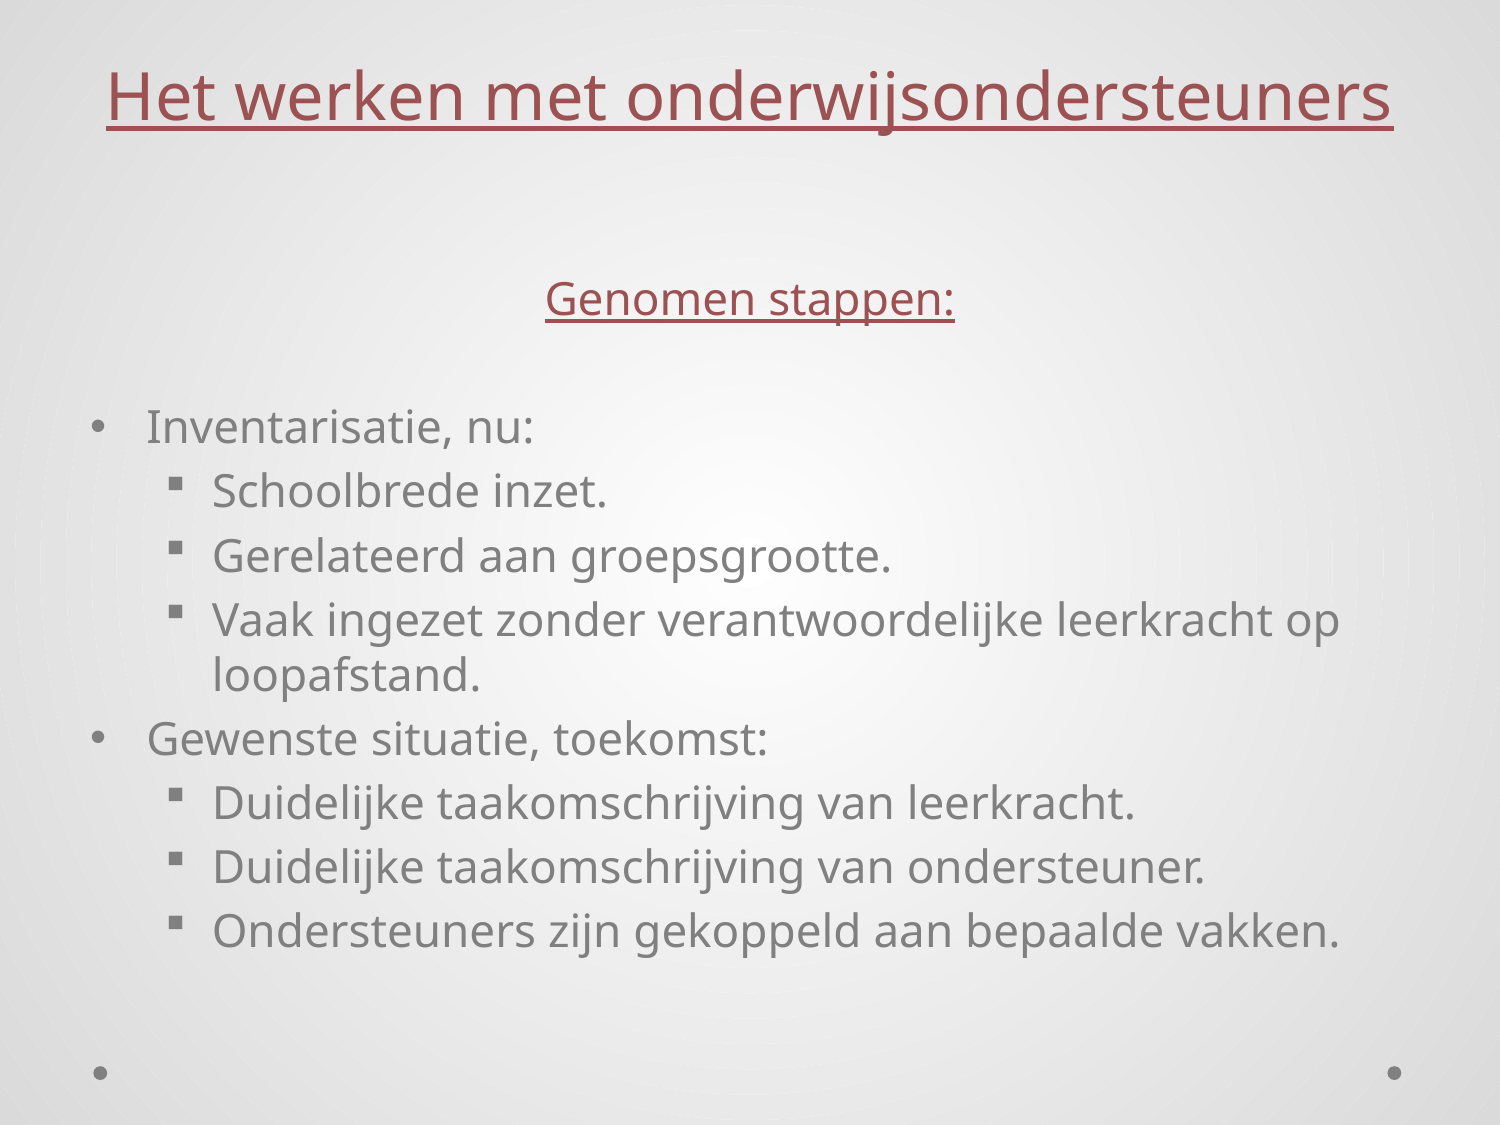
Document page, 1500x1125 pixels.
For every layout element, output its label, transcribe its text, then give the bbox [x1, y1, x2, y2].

title Het werken met onderwijsondersteuners [75, 0, 1425, 262]
list Genomen stappen: Inventarisatie, nu: Schoolbrede inzet. Gerelateerd aan groepsgrootte. Vaak ingezet zonder verantwoordelijke leerkracht op loopafstand. Gewenste situatie, toekomst: Duidelijke taakomschrijving van leerkracht. Duidelijke taakomschrijving van ondersteuner. Ondersteuners zijn gekoppeld aan bepaalde vakken. [75, 262, 1425, 1005]
